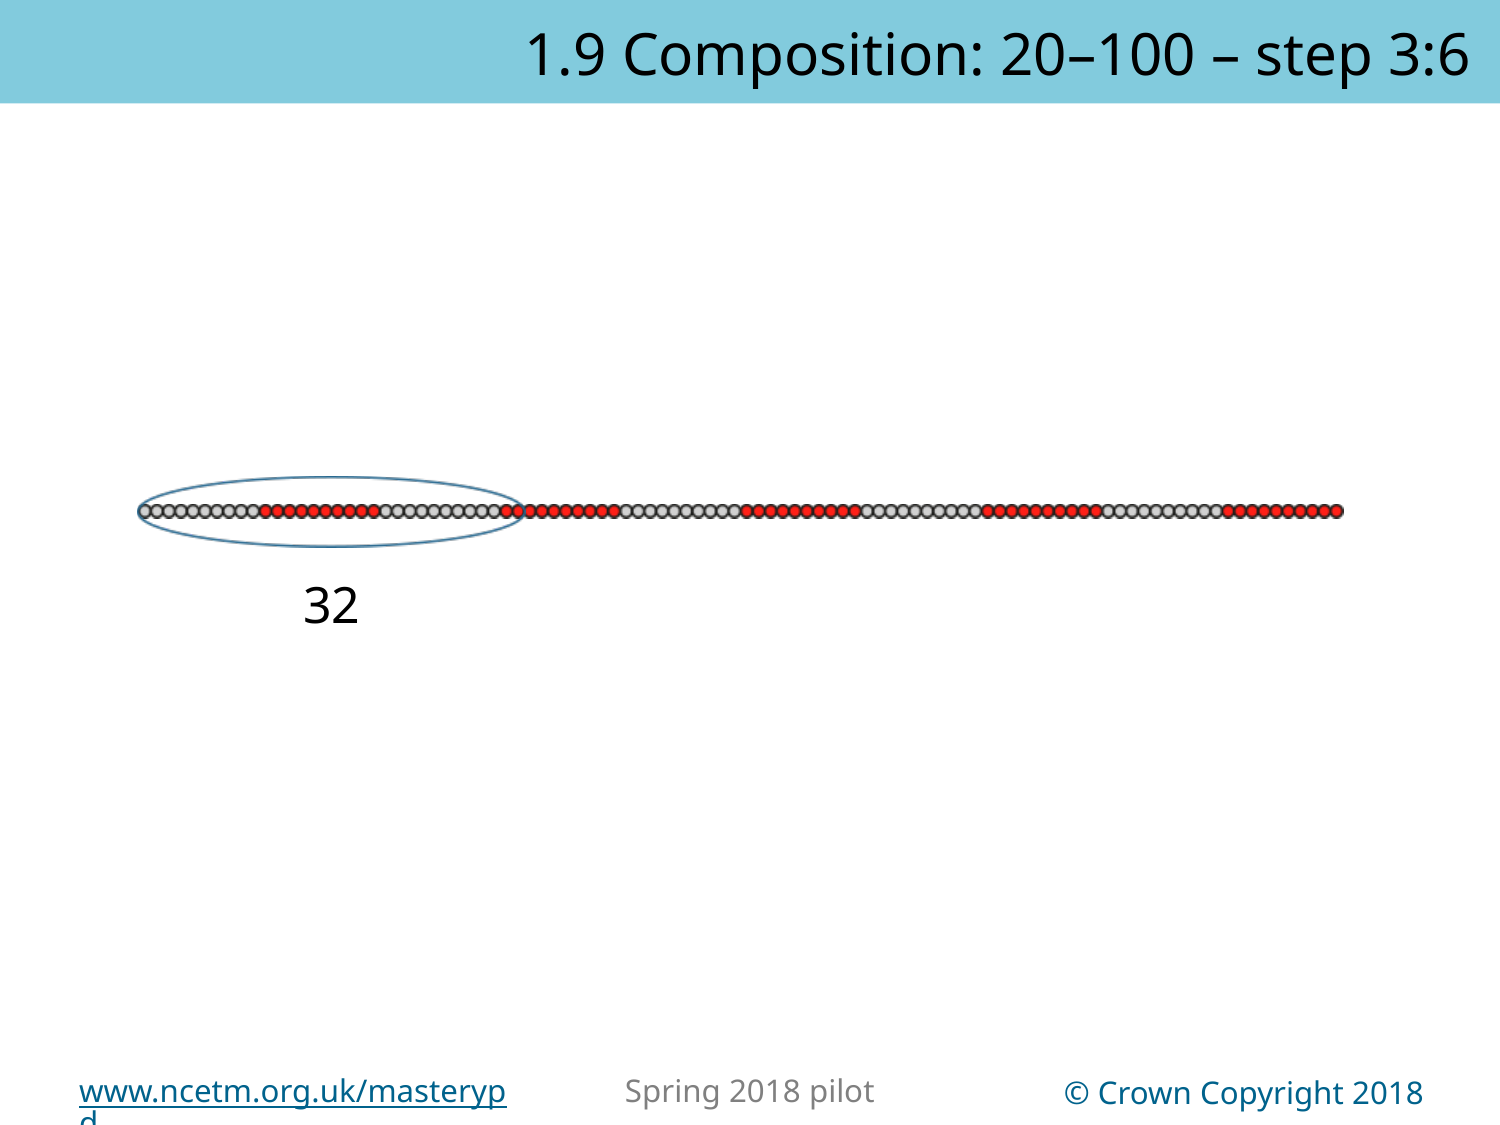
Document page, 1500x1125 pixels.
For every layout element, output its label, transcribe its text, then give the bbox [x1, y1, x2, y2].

picture [137, 476, 527, 548]
text_box 32 [280, 565, 384, 641]
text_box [531, 504, 1344, 520]
list 1.9 Composition: 20–100 – step 3:6 [0, 0, 1500, 104]
